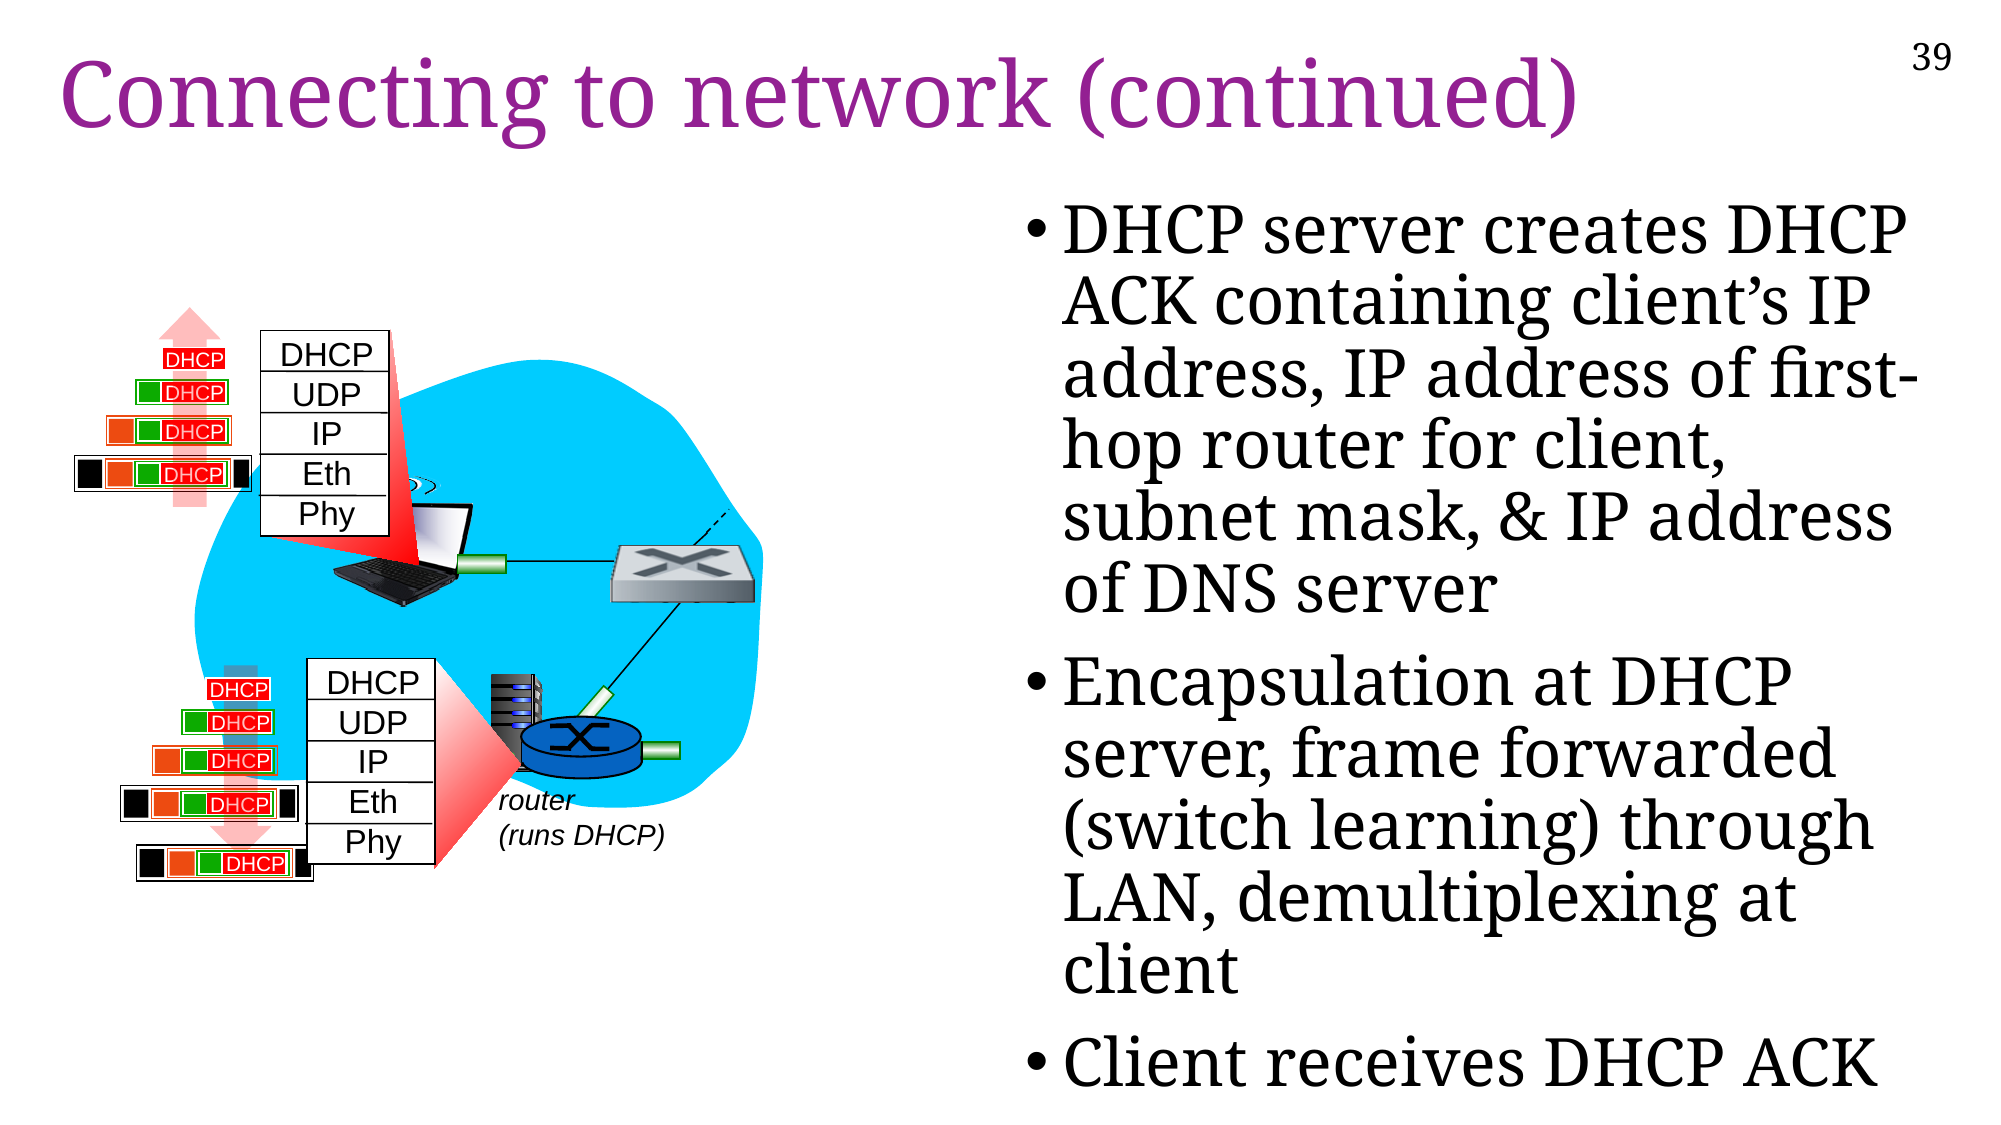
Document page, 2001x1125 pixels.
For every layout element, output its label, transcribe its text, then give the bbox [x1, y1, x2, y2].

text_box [189, 356, 773, 860]
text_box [258, 325, 419, 566]
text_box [136, 843, 314, 884]
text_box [304, 653, 521, 870]
title Connecting to network (continued) [43, 25, 1953, 171]
list DHCP server creates DHCP ACK containing client’s IP address, IP address of first-hop router for client, subnet mask, & IP address of DNS server Encapsulation at DHCP server, frame forwarded (switch learning) through LAN, demultiplexing at client Client receives DHCP ACK [1010, 188, 1953, 1106]
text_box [194, 669, 284, 710]
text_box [120, 665, 298, 857]
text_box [74, 307, 252, 507]
